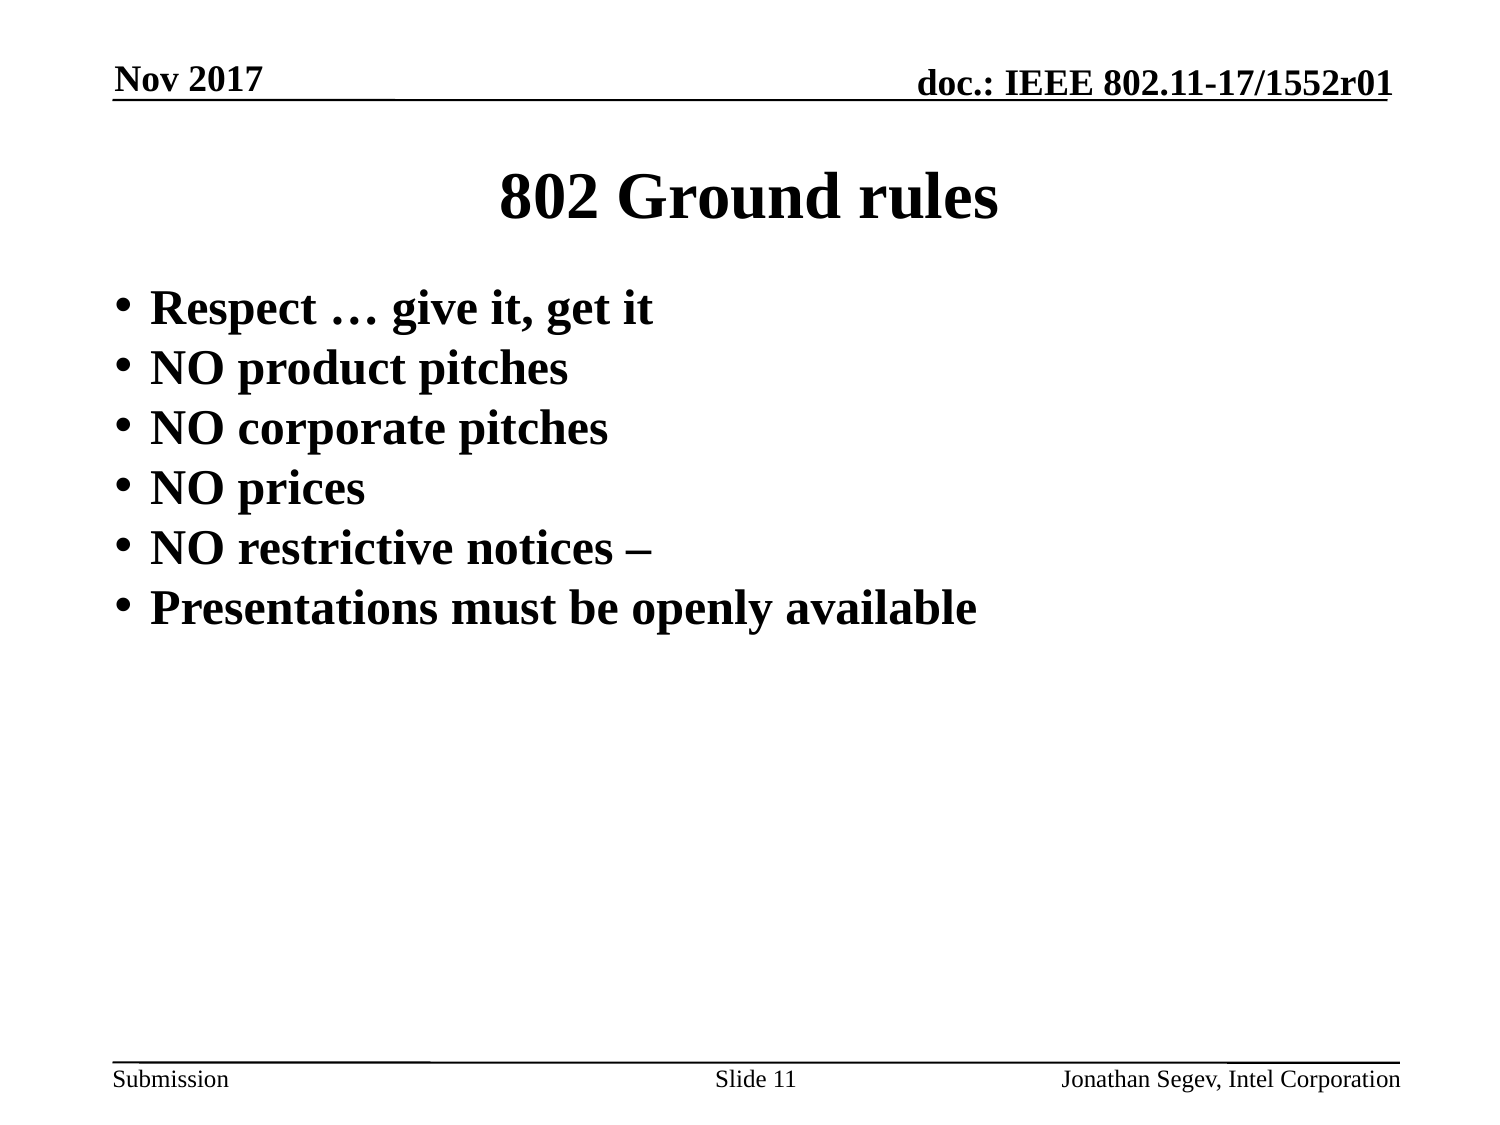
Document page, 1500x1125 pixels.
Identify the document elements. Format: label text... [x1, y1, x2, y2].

footer Jonathan Segev, Intel Corporation [878, 1061, 1402, 1093]
title 802 Ground rules [112, 116, 1388, 267]
text_box Respect … give it, get it NO product pitches NO corporate pitches NO prices NO restrictive notices – Presentations must be openly available [99, 267, 1450, 1010]
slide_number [114, 54, 423, 100]
slide_number Slide 11 [712, 1061, 800, 1123]
